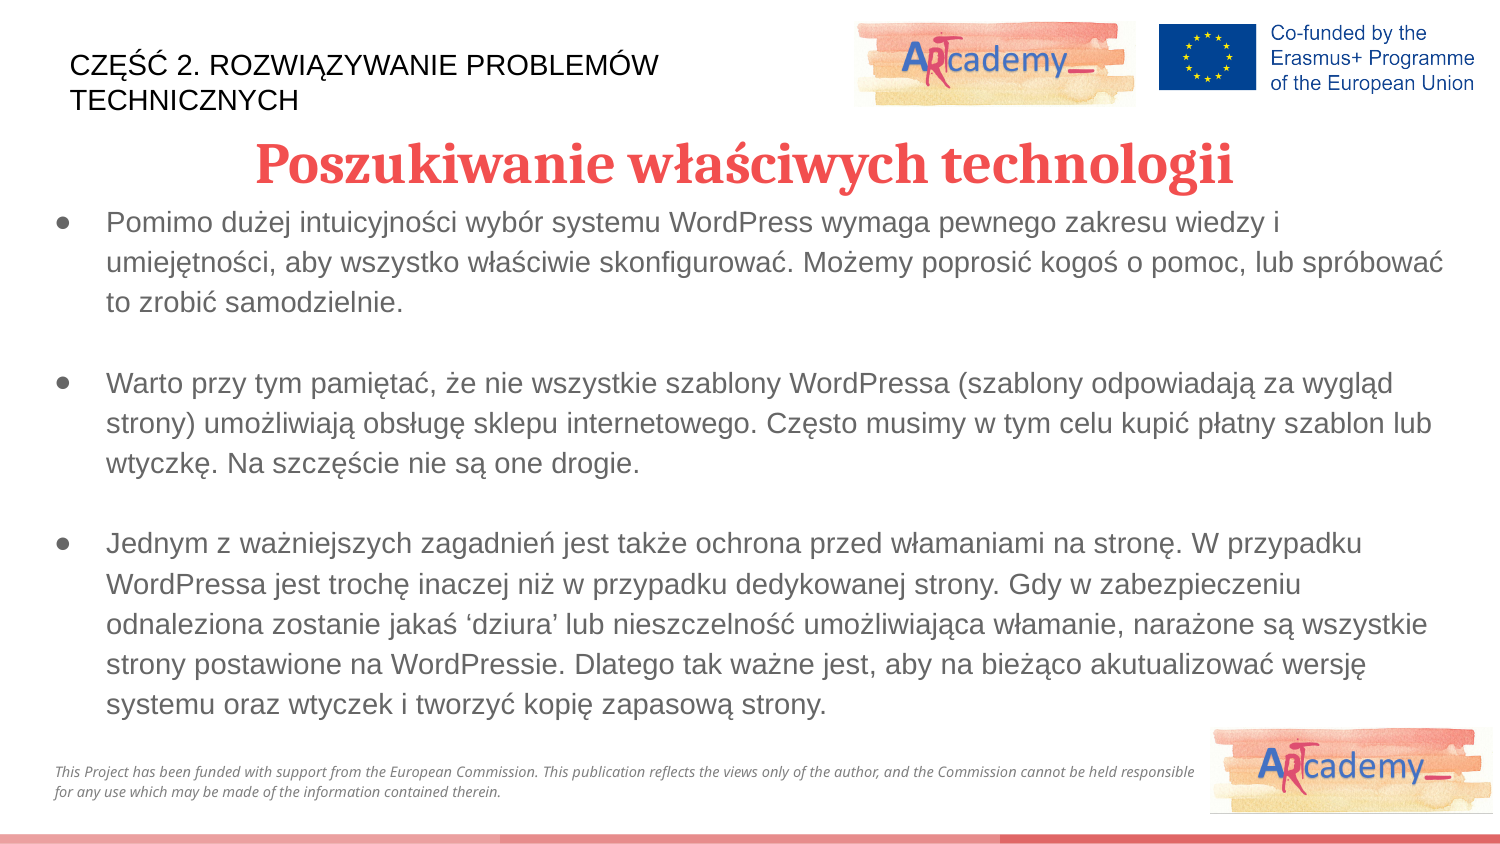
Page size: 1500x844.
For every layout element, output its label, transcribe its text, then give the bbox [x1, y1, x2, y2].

list Pomimo dużej intuicyjności wybór systemu WordPress wymaga pewnego zakresu wiedzy i umiejętności, aby wszystko właściwie skonfigurować. Możemy poprosić kogoś o pomoc, lub spróbować to zrobić samodzielnie. Warto przy tym pamiętać, że nie wszystkie szablony WordPressa (szablony odpowiadają za wygląd strony) umożliwiają obsługę sklepu internetowego. Często musimy w tym celu kupić płatny szablon lub wtyczkę. Na szczęście nie są one drogie. Jednym z ważniejszych zagadnień jest także ochrona przed włamaniami na stronę. W przypadku WordPressa jest trochę inaczej niż w przypadku dedykowanej strony. Gdy w zabezpieczeniu odnaleziona zostanie jakaś ‘dziura’ lub nieszczelność umożliwiająca włamanie, narażone są wszystkie strony postawione na WordPressie. Dlatego tak ważne jest, aby na bieżąco akutualizować wersję systemu oraz wtyczek i tworzyć kopię zapasową strony. [16, 183, 1474, 469]
picture [1158, 24, 1474, 94]
title Poszukiwanie właściwych technologii [143, 3, 1346, 183]
picture [854, 2, 1137, 138]
text_box CZĘŚĆ 2. ROZWIĄZYWANIE PROBLEMÓW TECHNICZNYCH [54, 39, 677, 124]
text_box This Project has been funded with support from the European Commission. This publication reflects the views only of the author, and the Commission cannot be held responsible for any use which may be made of the information contained therein. [39, 754, 1205, 799]
picture [1210, 709, 1493, 844]
